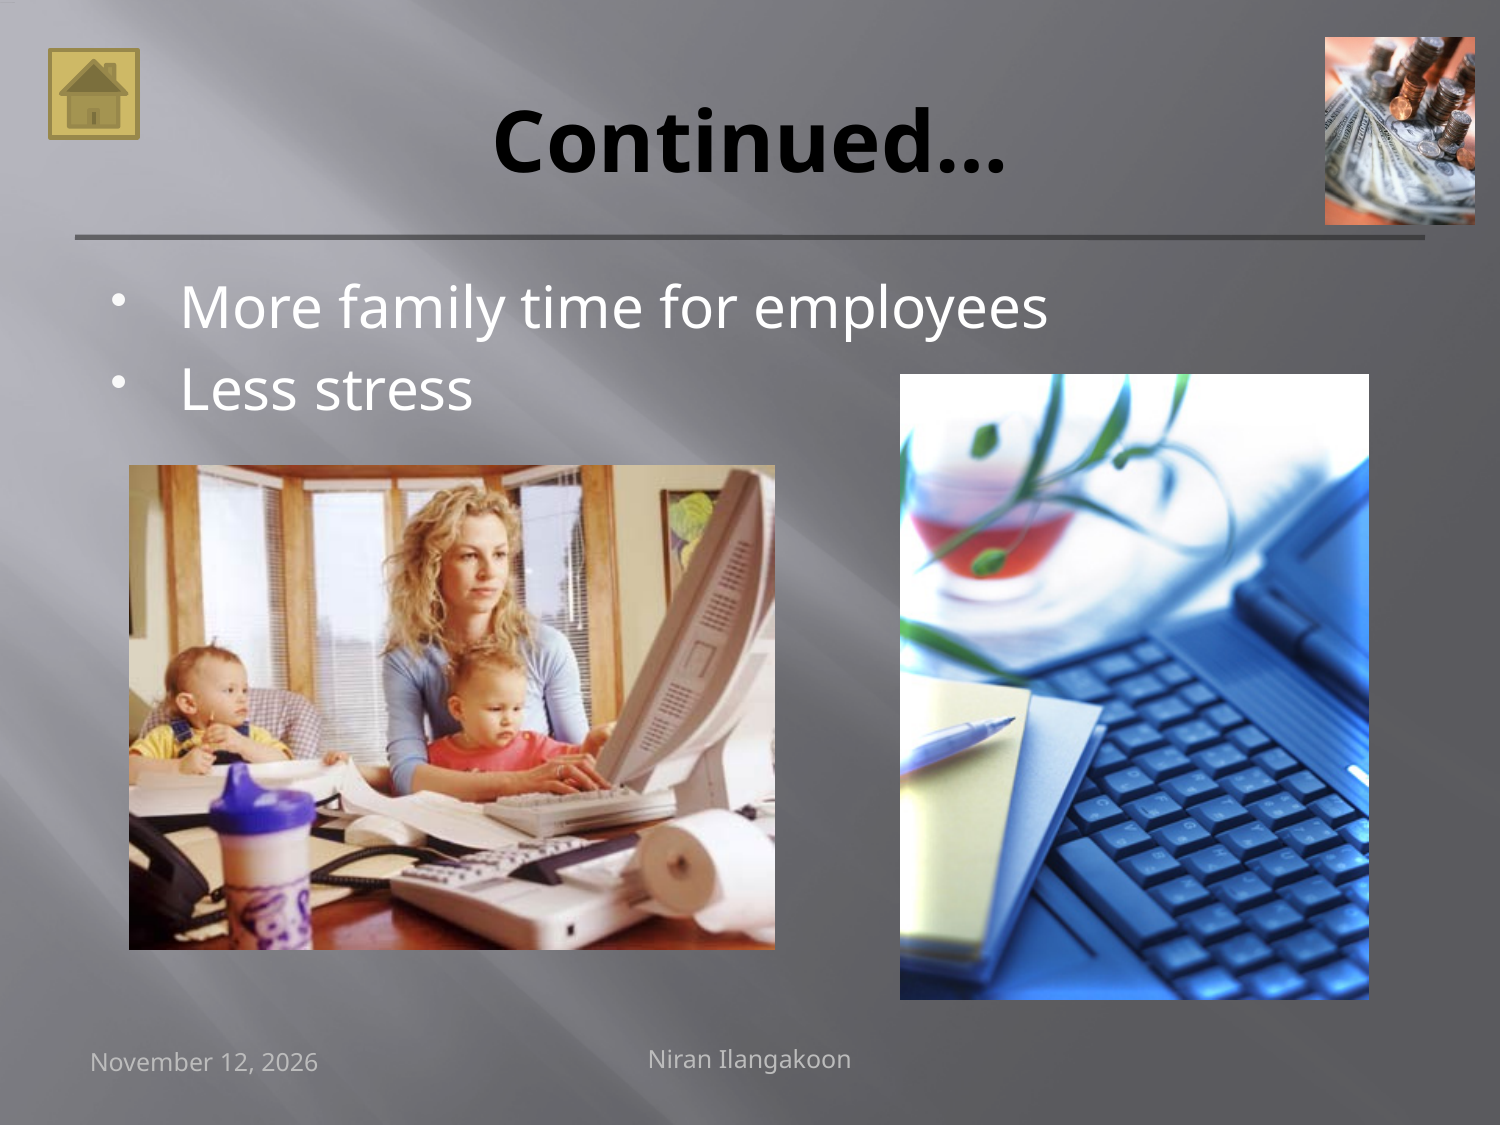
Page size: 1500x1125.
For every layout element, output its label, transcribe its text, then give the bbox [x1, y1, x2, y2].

footer Niran Ilangakoon [512, 1025, 988, 1085]
list More family time for employees Less stress [75, 262, 1425, 1035]
title Continued… [75, 45, 1425, 233]
picture [129, 465, 776, 951]
picture [1325, 37, 1475, 225]
text_box [48, 48, 140, 140]
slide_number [75, 1027, 425, 1088]
picture [899, 374, 1369, 1001]
